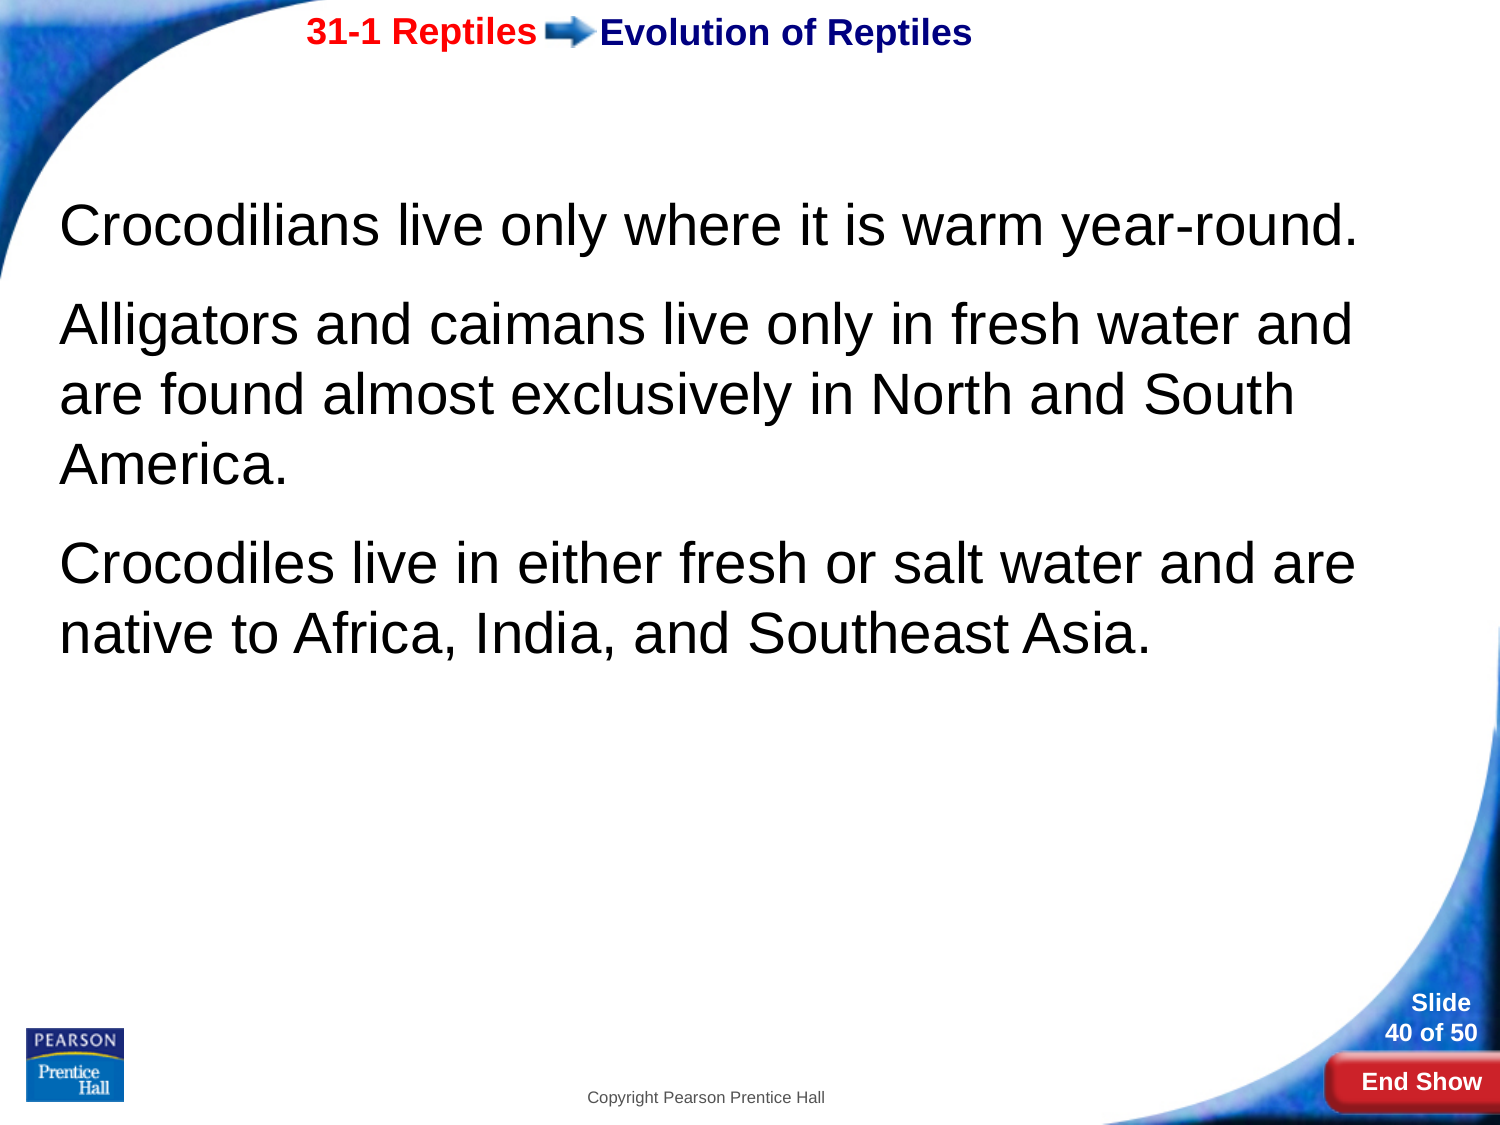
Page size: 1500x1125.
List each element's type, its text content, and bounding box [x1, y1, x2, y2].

footer Copyright Pearson Prentice Hall [468, 1078, 945, 1105]
picture [0, 0, 1500, 1125]
title Evolution of Reptiles [584, 0, 1254, 76]
list Crocodilians live only where it is warm year-round. Alligators and caimans live only in fresh water and are found almost exclusively in North and South America. Crocodiles live in either fresh or salt water and are native to Africa, India, and Southeast Asia. [44, 179, 1463, 976]
